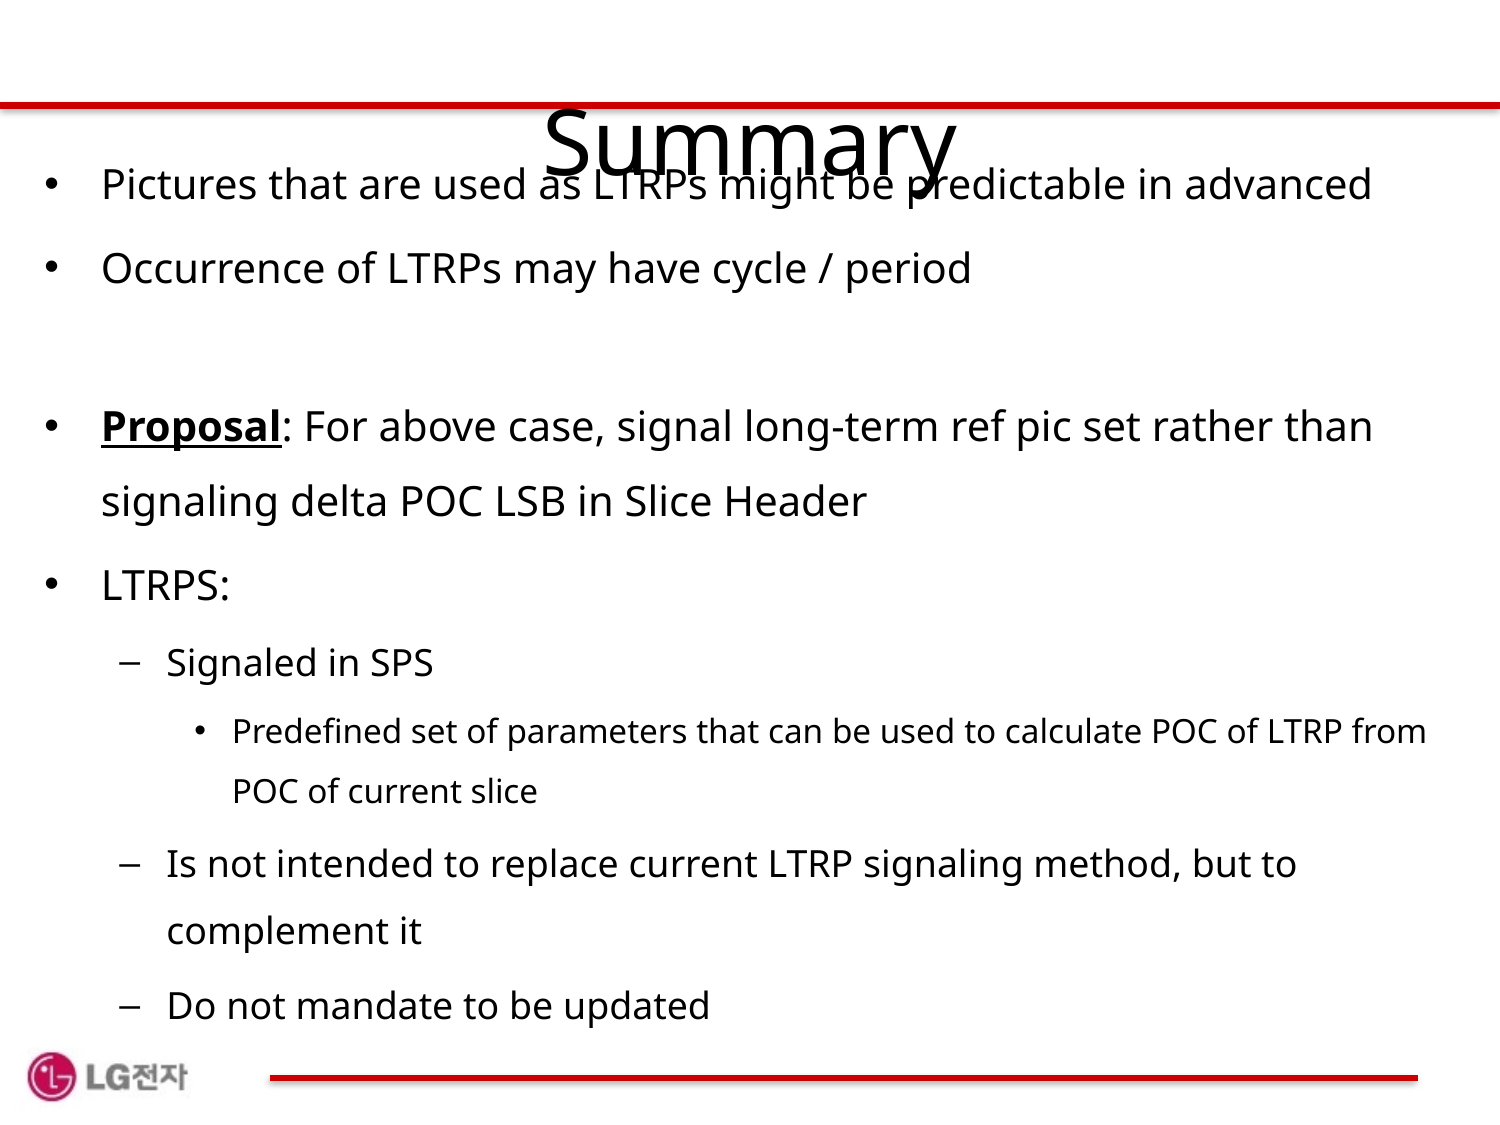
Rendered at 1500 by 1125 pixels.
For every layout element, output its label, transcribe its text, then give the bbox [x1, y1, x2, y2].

picture [0, 1037, 249, 1125]
list Pictures that are used as LTRPs might be predictable in advanced Occurrence of LTRPs may have cycle / period Proposal: For above case, signal long-term ref pic set rather than signaling delta POC LSB in Slice Header LTRPS: Signaled in SPS Predefined set of parameters that can be used to calculate POC of LTRP from POC of current slice Is not intended to replace current LTRP signaling method, but to complement it Do not mandate to be updated [29, 125, 1471, 1059]
title Summary [74, 44, 1426, 125]
